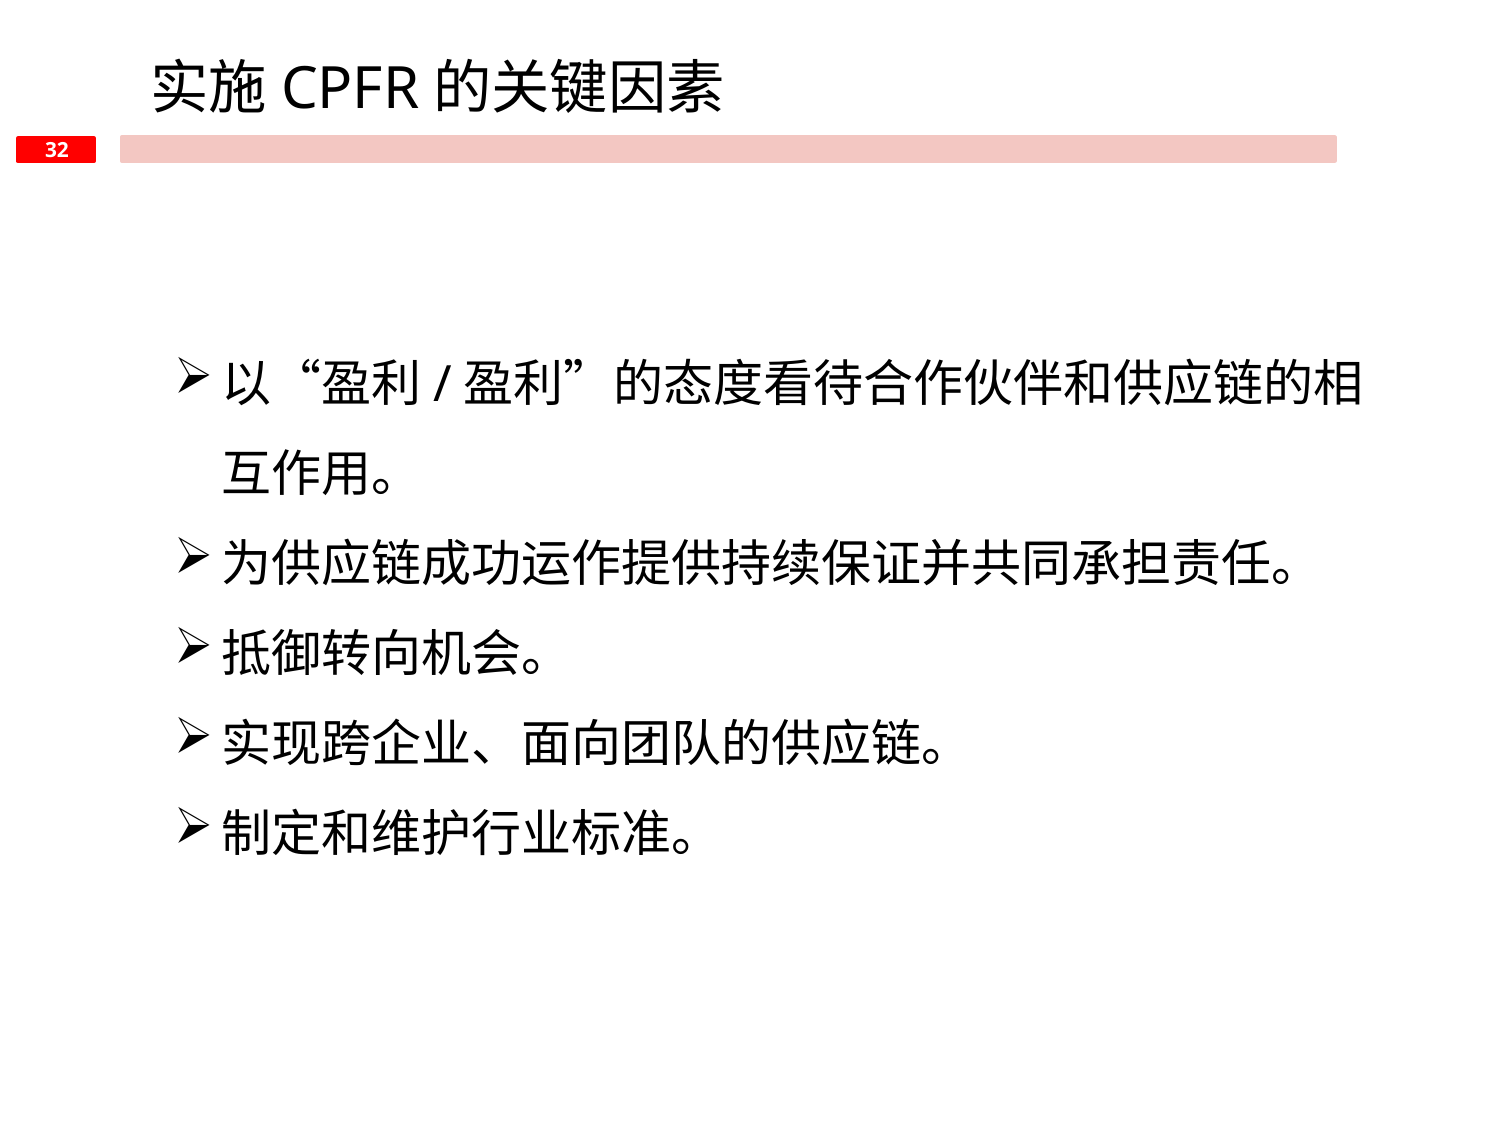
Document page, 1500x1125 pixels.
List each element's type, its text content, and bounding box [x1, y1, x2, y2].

text_box 以“盈利/盈利”的态度看待合作伙伴和供应链的相互作用。 为供应链成功运作提供持续保证并共同承担责任。 抵御转向机会。 实现跨企业、面向团队的供应链。 制定和维护行业标准。 [159, 314, 1380, 870]
text_box [17, 129, 97, 189]
text_box 实施CPFR的关键因素 [135, 42, 970, 128]
